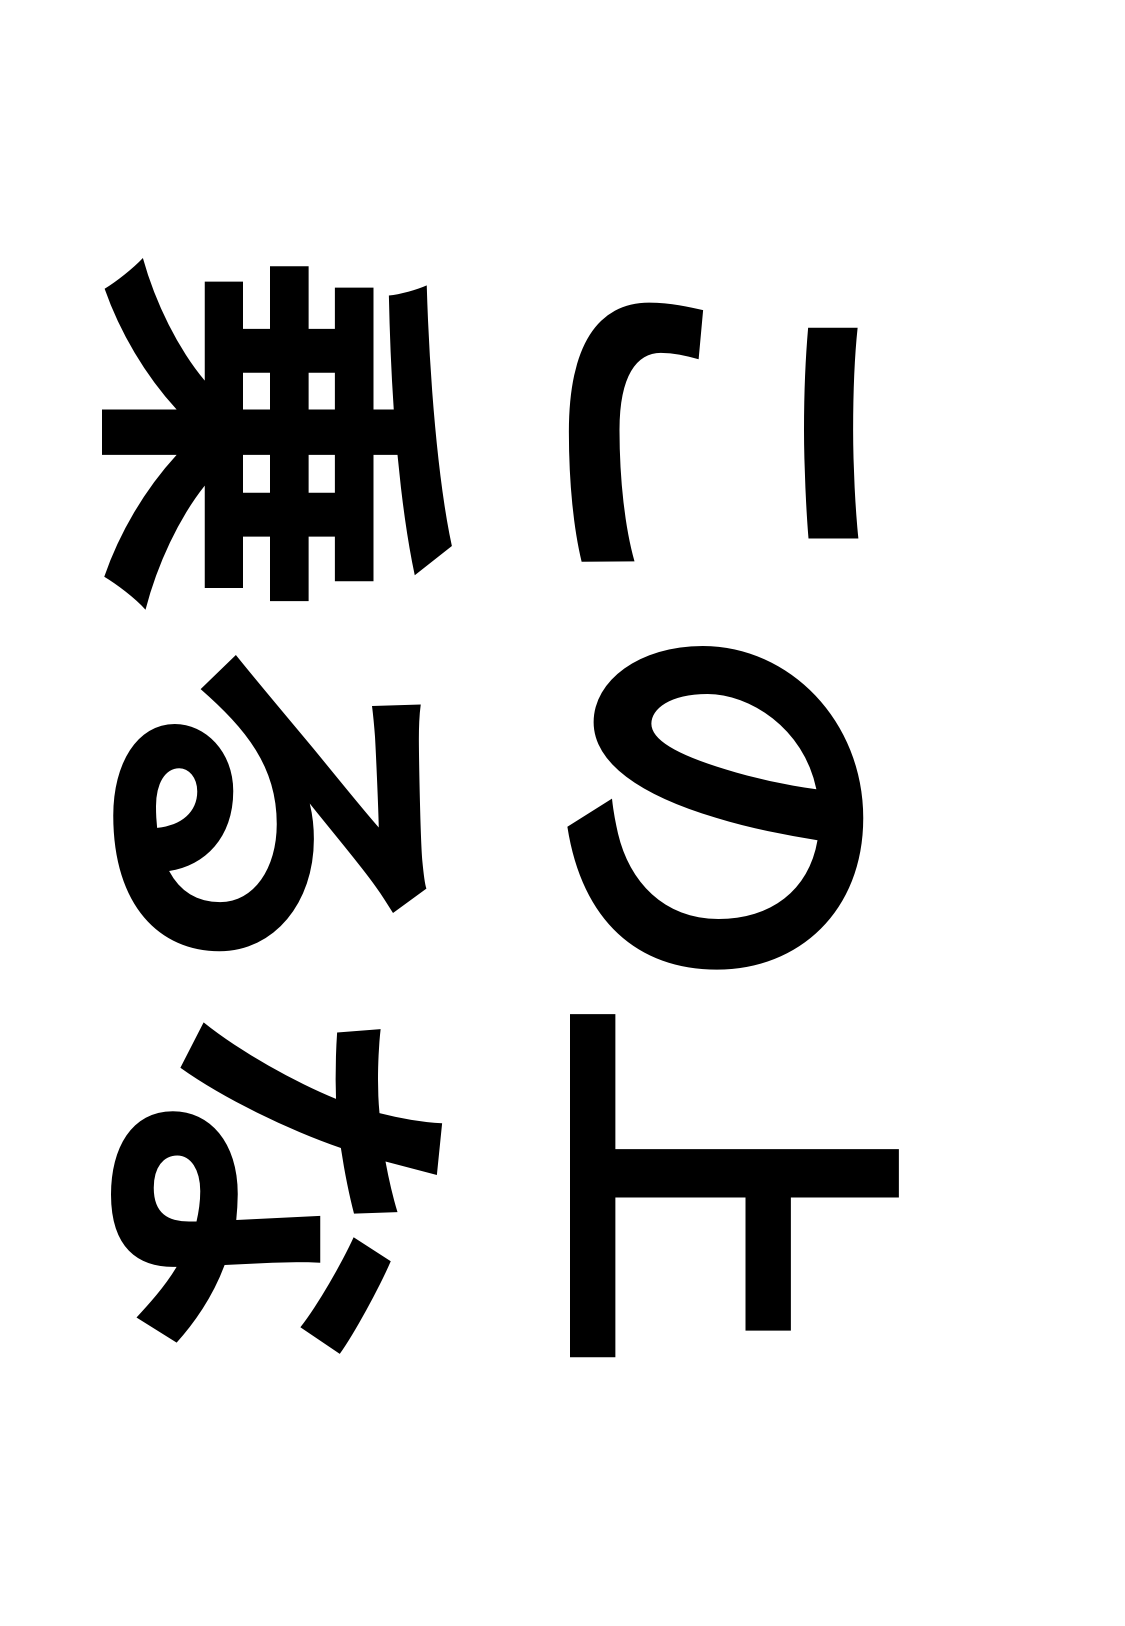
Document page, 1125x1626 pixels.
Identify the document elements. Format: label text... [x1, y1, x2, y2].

text_box この上 乗るな [53, 120, 993, 1499]
